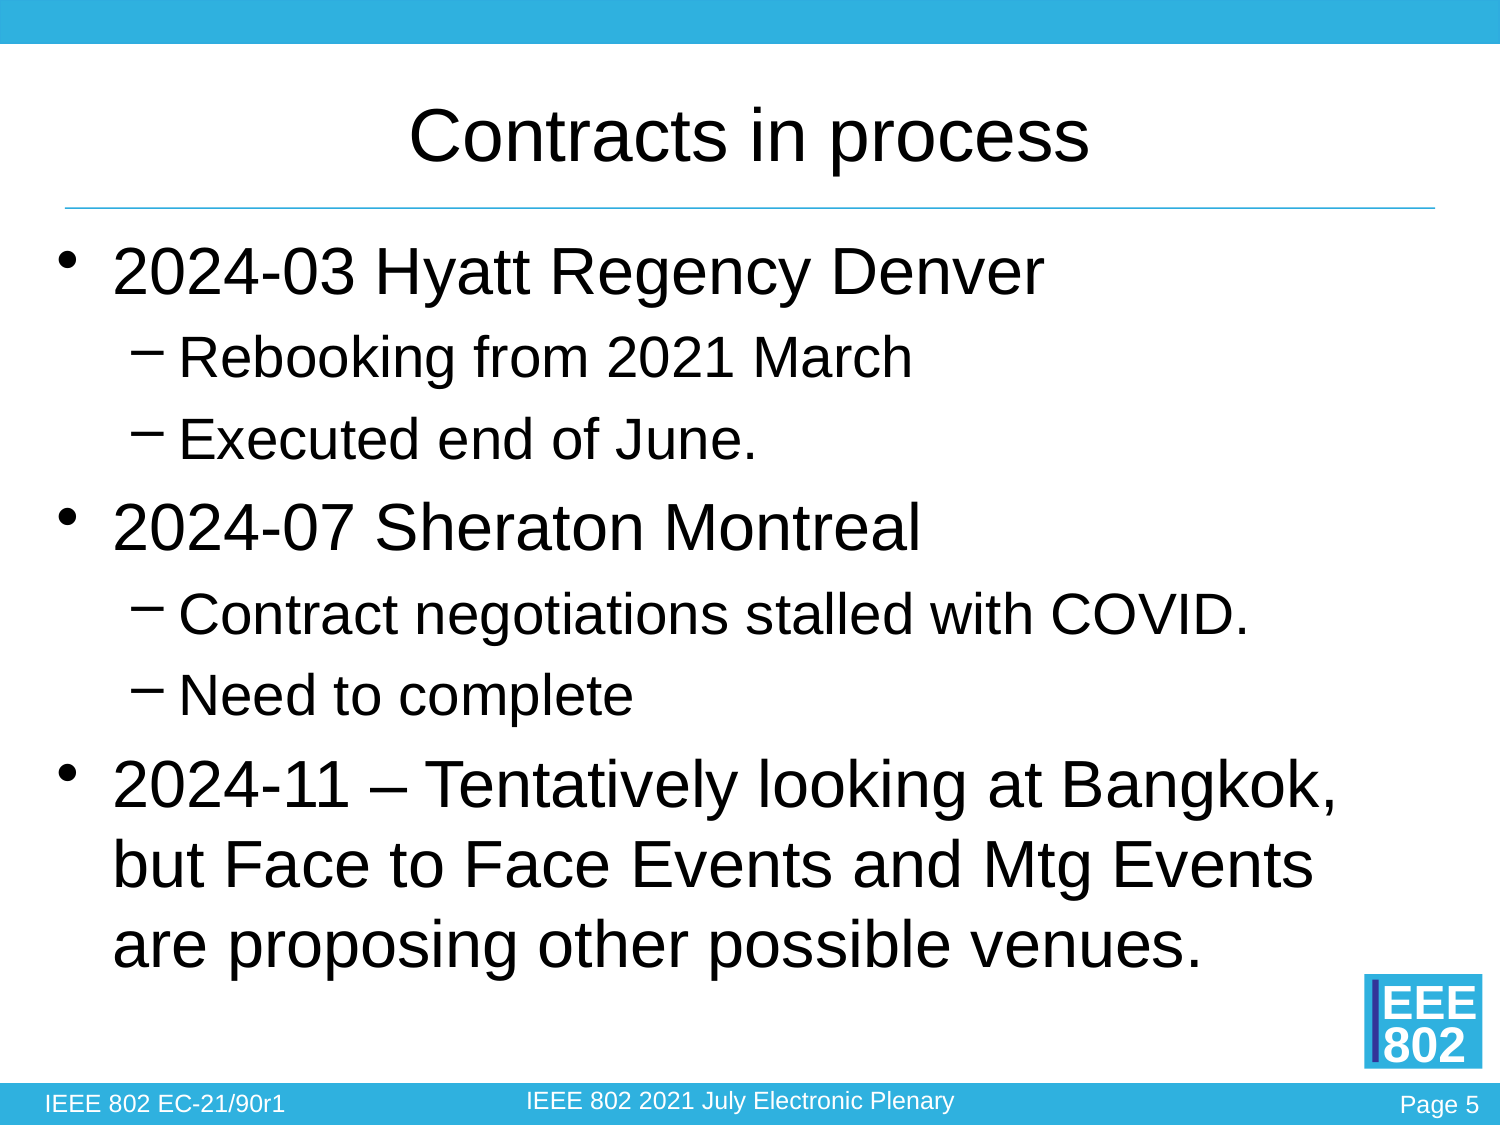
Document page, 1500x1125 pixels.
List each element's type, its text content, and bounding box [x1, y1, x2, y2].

footer IEEE 802 EC-21/90r1 [5, 1080, 325, 1125]
title Contracts in process [75, 66, 1425, 197]
list 2024-03 Hyatt Regency Denver Rebooking from 2021 March Executed end of June. 2024-07 Sheraton Montreal Contract negotiations stalled with COVID. Need to complete 2024-11 – Tentatively looking at Bangkok, but Face to Face Events and Mtg Events are proposing other possible venues. [41, 220, 1392, 1013]
